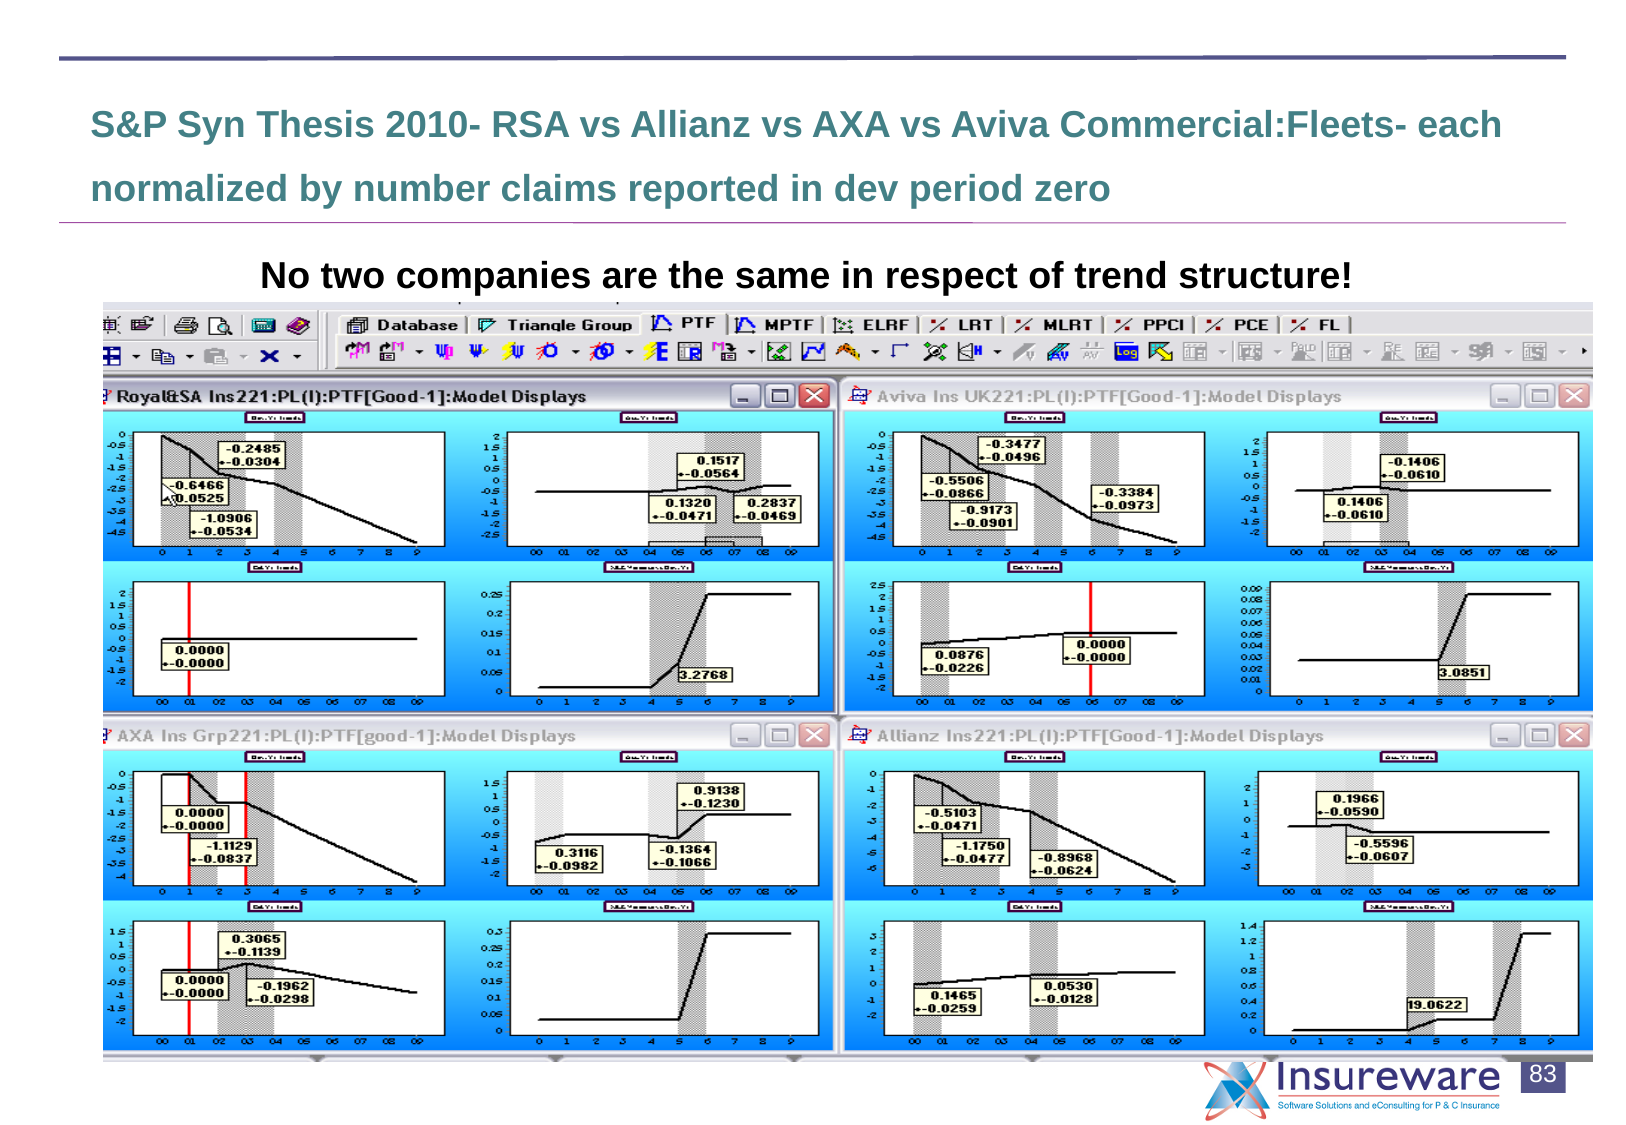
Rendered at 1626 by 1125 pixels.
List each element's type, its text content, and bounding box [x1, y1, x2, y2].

text_box No two companies are the same in respect of trend structure! [245, 243, 1533, 300]
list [103, 302, 1593, 1063]
picture [1202, 1063, 1500, 1122]
slide_number 82 [1520, 1070, 1566, 1093]
title S&P Syn Thesis 2010- RSA vs Allianz vs AXA vs Aviva Commercial:Fleets- each normalized by number claims reported in dev period zero [90, 79, 1568, 204]
